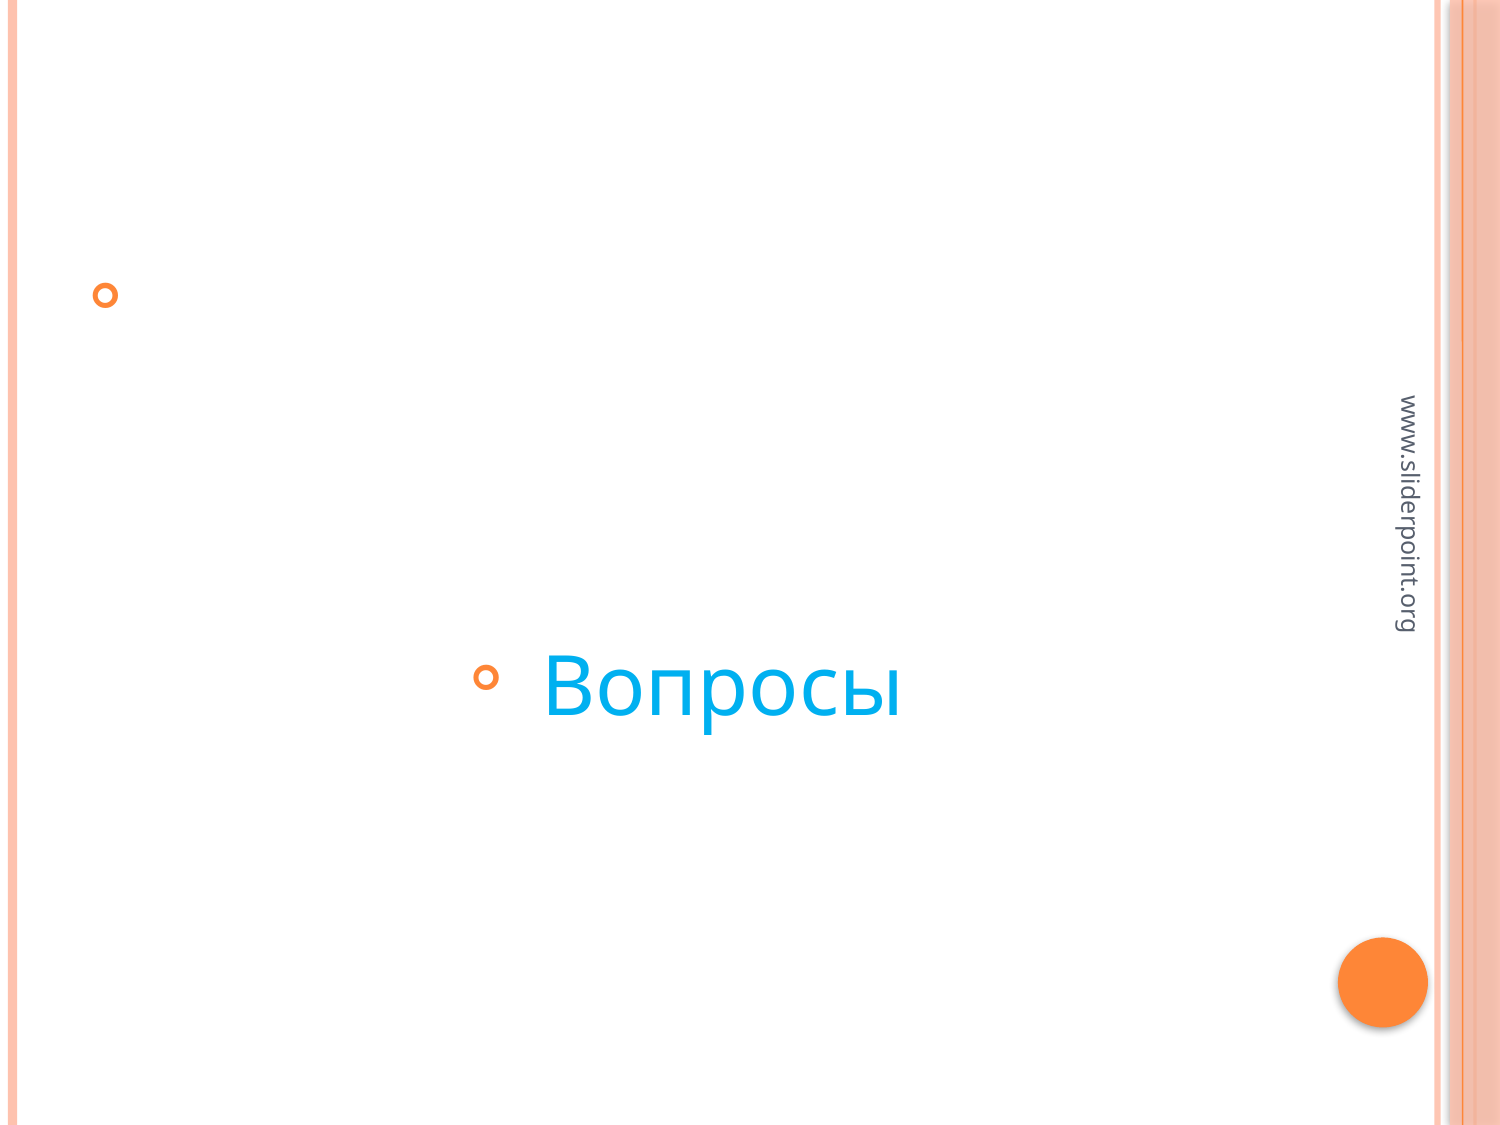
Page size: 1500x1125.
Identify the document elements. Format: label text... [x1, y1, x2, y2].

list Вопросы [75, 262, 1300, 1062]
footer www.sliderpoint.org [1379, 380, 1440, 906]
